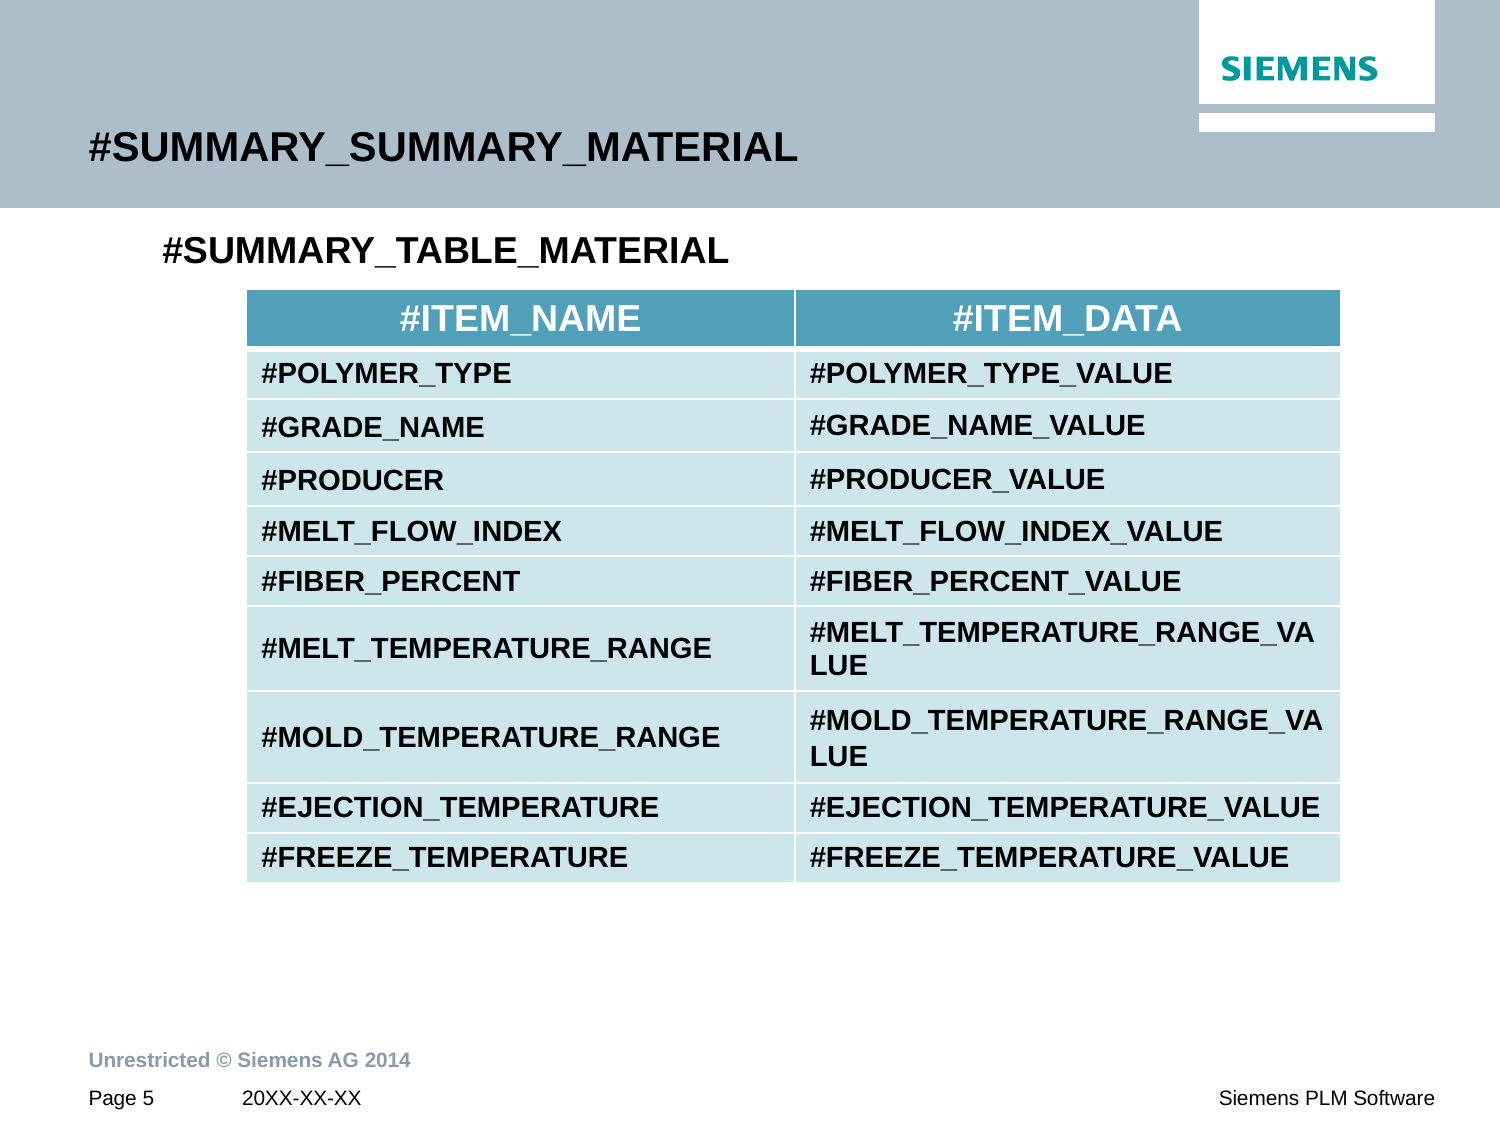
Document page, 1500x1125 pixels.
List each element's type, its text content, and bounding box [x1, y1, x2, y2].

table_cell #POLYMER_TYPE [247, 352, 794, 398]
table_cell #FIBER_PERCENT [247, 557, 794, 605]
table_cell #FIBER_PERCENT_VALUE [796, 557, 1340, 605]
table_cell #MELT_TEMPERATURE_RANGE_VALUE [796, 607, 1340, 690]
table_cell #MOLD_TEMPERATURE_RANGE [247, 692, 794, 782]
table_cell #MELT_FLOW_INDEX [247, 507, 794, 555]
table_cell #MELT_FLOW_INDEX_VALUE [796, 507, 1340, 555]
table_cell #GRADE_NAME_VALUE [796, 400, 1340, 451]
title #SUMMARY_SUMMARY_MATERIAL [0, 0, 1500, 209]
table_cell #MELT_TEMPERATURE_RANGE [247, 607, 794, 690]
table_cell #PRODUCER_VALUE [796, 453, 1340, 505]
table_cell #EJECTION_TEMPERATURE_VALUE [796, 784, 1340, 832]
table_cell #FREEZE_TEMPERATURE [247, 834, 794, 882]
table_cell #EJECTION_TEMPERATURE [247, 784, 794, 832]
table_cell #POLYMER_TYPE_VALUE [796, 352, 1340, 398]
table_header #ITEM_DATA [796, 290, 1340, 346]
text_box #SUMMARY_TABLE_MATERIAL [147, 218, 1190, 279]
table_cell #MOLD_TEMPERATURE_RANGE_VALUE [796, 692, 1340, 782]
table_cell #FREEZE_TEMPERATURE_VALUE [796, 834, 1340, 882]
table_header #ITEM_NAME [247, 290, 794, 346]
table_cell #PRODUCER [247, 453, 794, 505]
table_cell #GRADE_NAME [247, 400, 794, 451]
